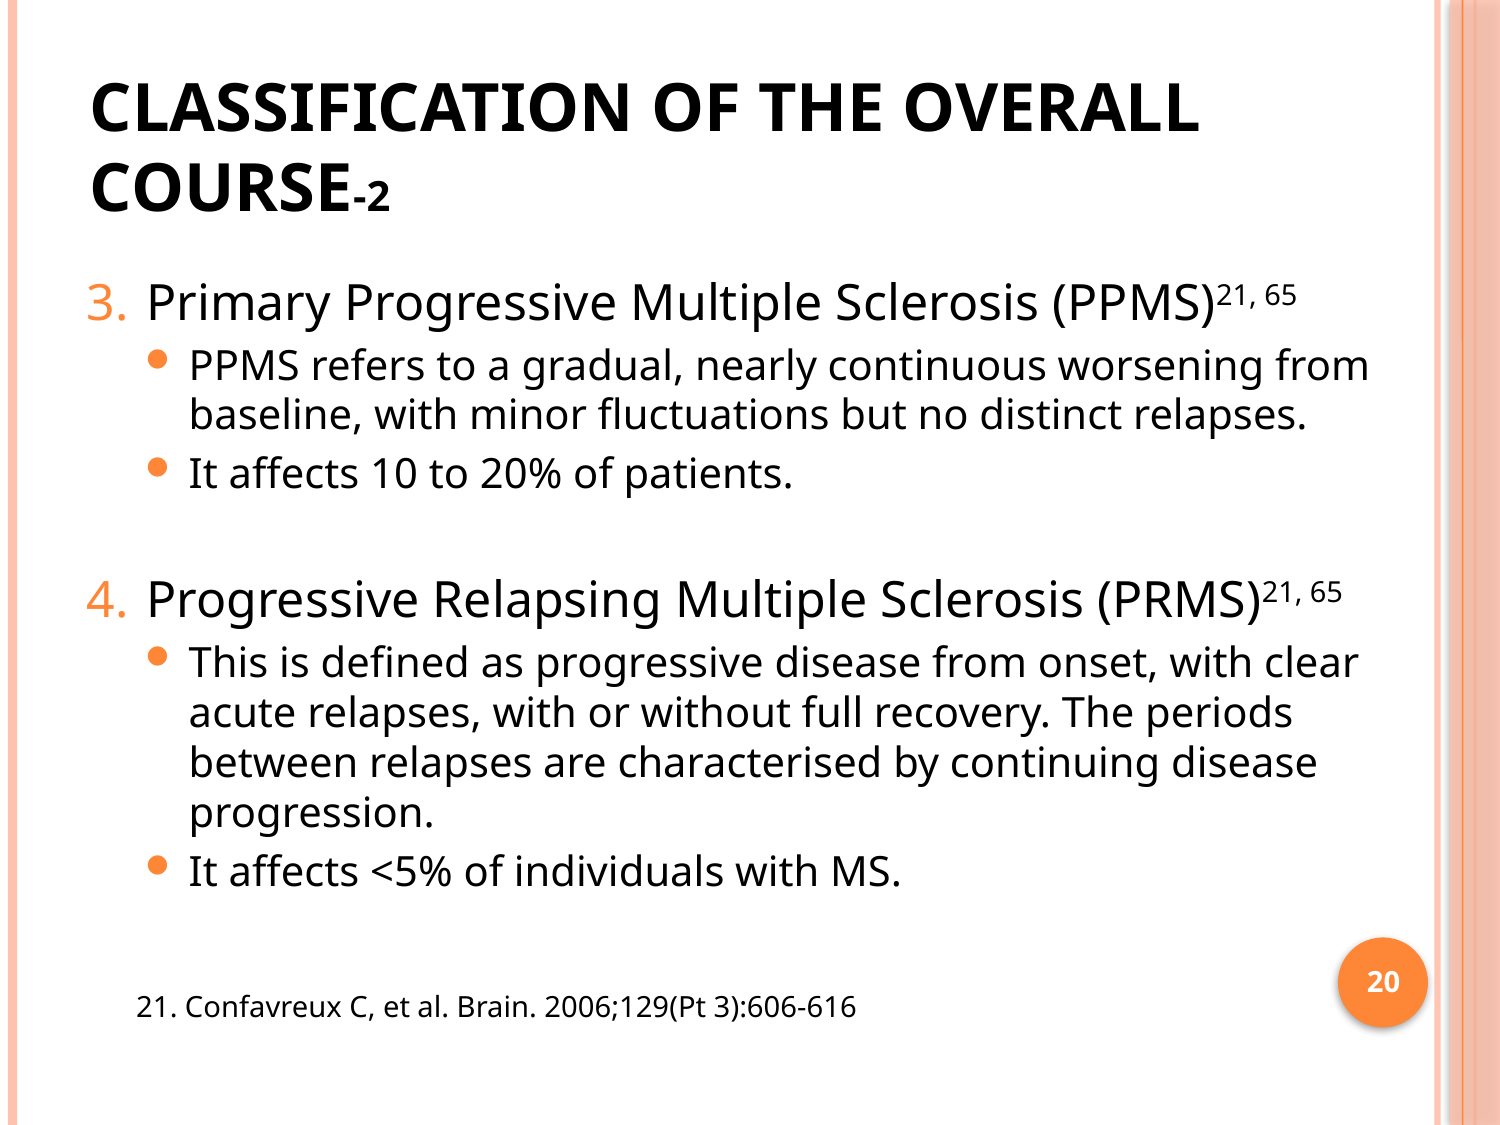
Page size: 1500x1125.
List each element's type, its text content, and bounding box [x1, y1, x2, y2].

title Classification of the overall course-2 [75, 45, 1300, 233]
slide_number 20 [1333, 940, 1434, 1027]
list Primary Progressive Multiple Sclerosis (PPMS)21, 65 PPMS refers to a gradual, nearly continuous worsening from baseline, with minor fluctuations but no distinct relapses. It affects 10 to 20% of patients. Progressive Relapsing Multiple Sclerosis (PRMS)21, 65 This is defined as progressive disease from onset, with clear acute relapses, with or without full recovery. The periods between relapses are characterised by continuing disease progression. It affects <5% of individuals with MS. 21. Confavreux C, et al. Brain. 2006;129(Pt 3):606-616 [56, 262, 1394, 1062]
